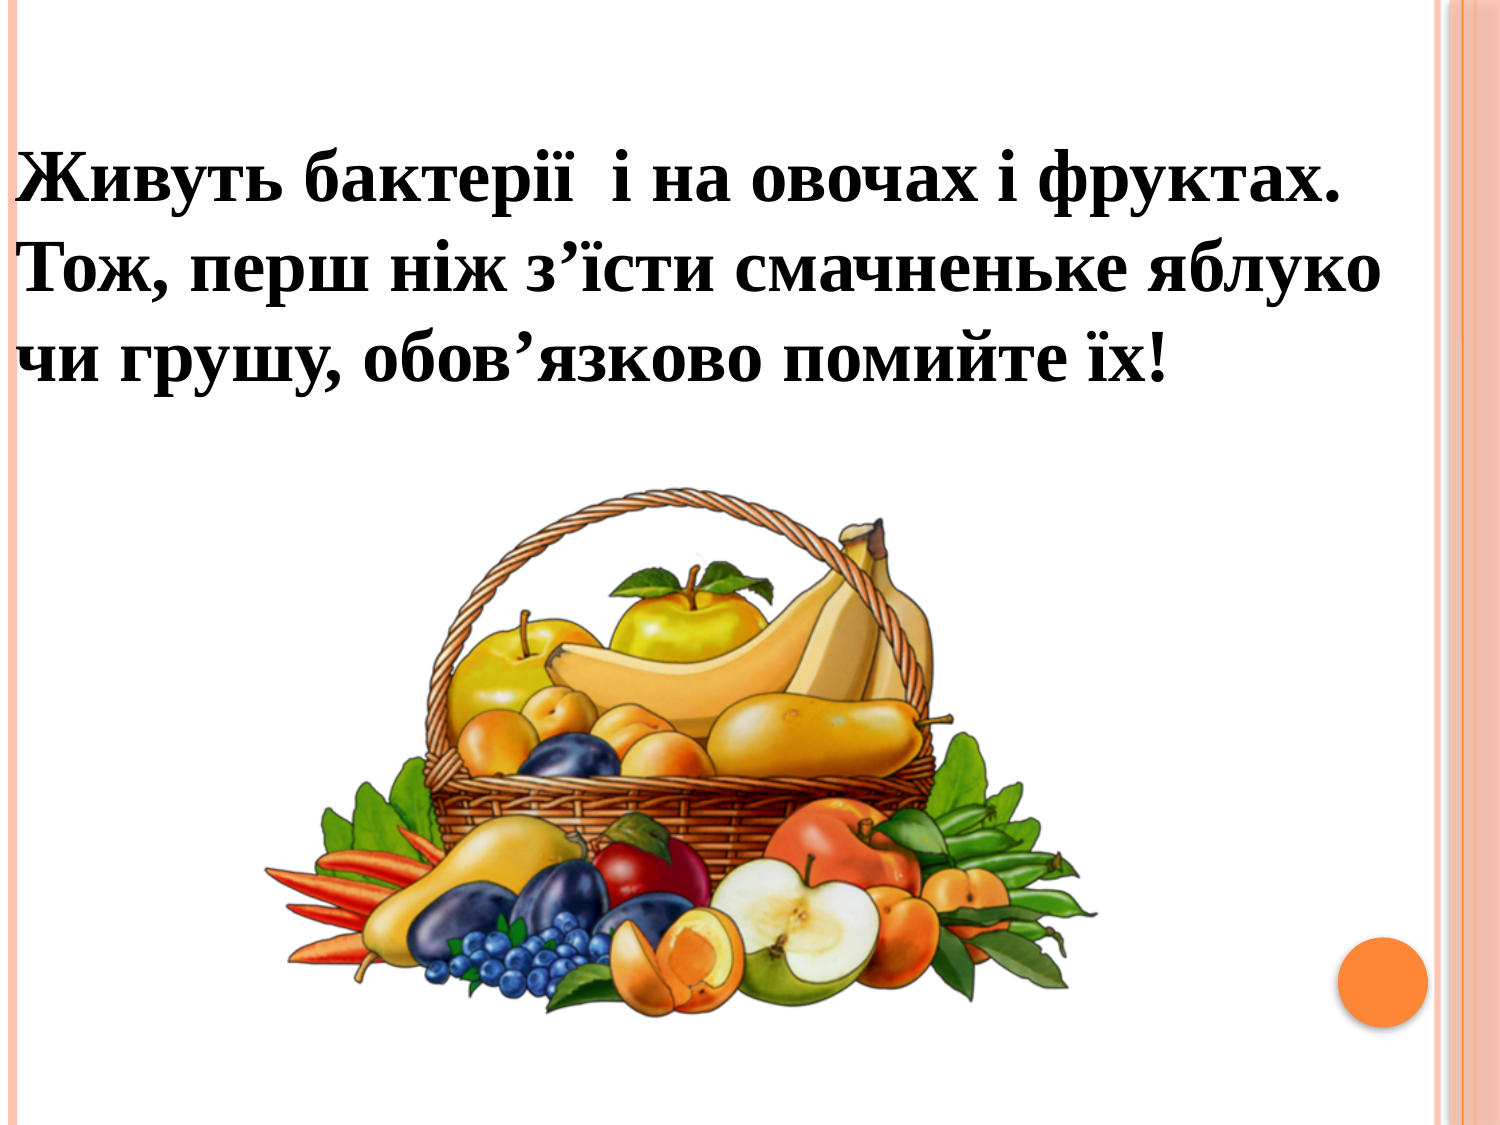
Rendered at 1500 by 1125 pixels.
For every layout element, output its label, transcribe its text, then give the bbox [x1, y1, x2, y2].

text_box Живуть бактерії і на овочах і фруктах. Тож, перш ніж з’їсти смачненьке яблуко чи грушу, обов’язково помийте їх! [0, 118, 1418, 404]
picture [233, 409, 1171, 1039]
